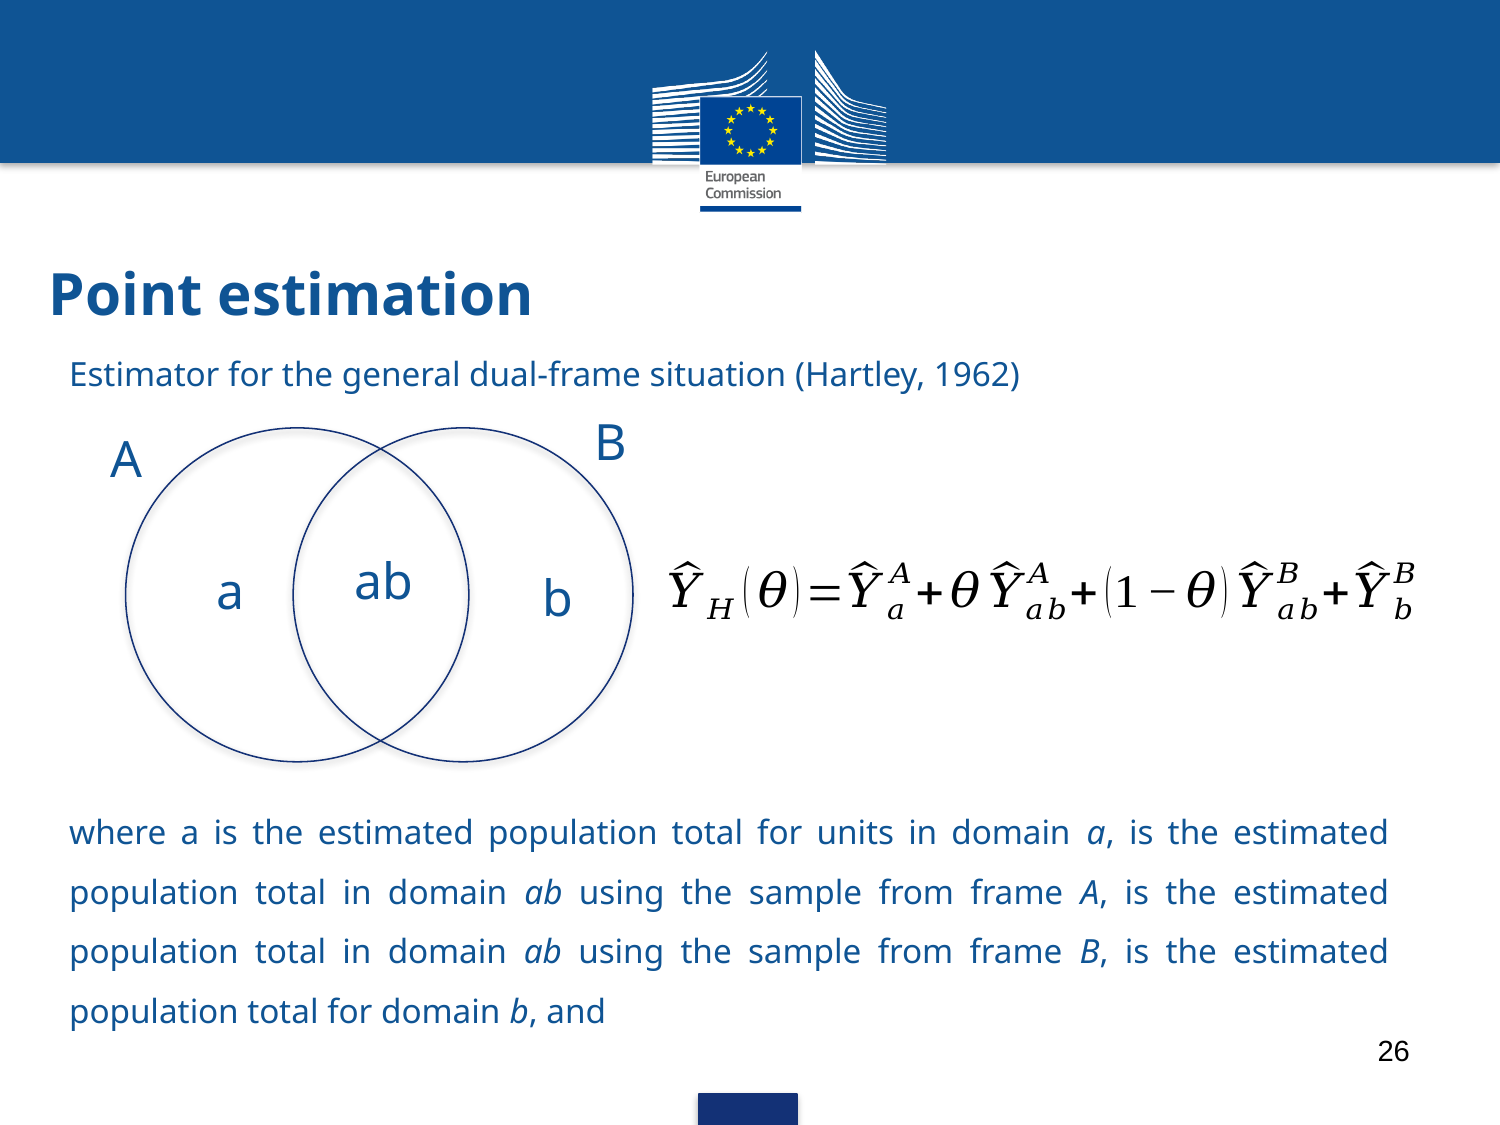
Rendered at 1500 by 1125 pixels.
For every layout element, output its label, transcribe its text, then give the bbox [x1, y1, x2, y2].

text_box b [527, 559, 631, 634]
title Point estimation [33, 215, 1425, 370]
text_box [292, 427, 630, 763]
text_box [124, 427, 379, 763]
text_box A [95, 420, 154, 495]
slide_number 26 [1074, 1024, 1426, 1103]
text_box a [201, 552, 259, 628]
text_box ab [339, 542, 443, 618]
text_box B [579, 402, 637, 478]
list [54, 354, 1405, 1064]
